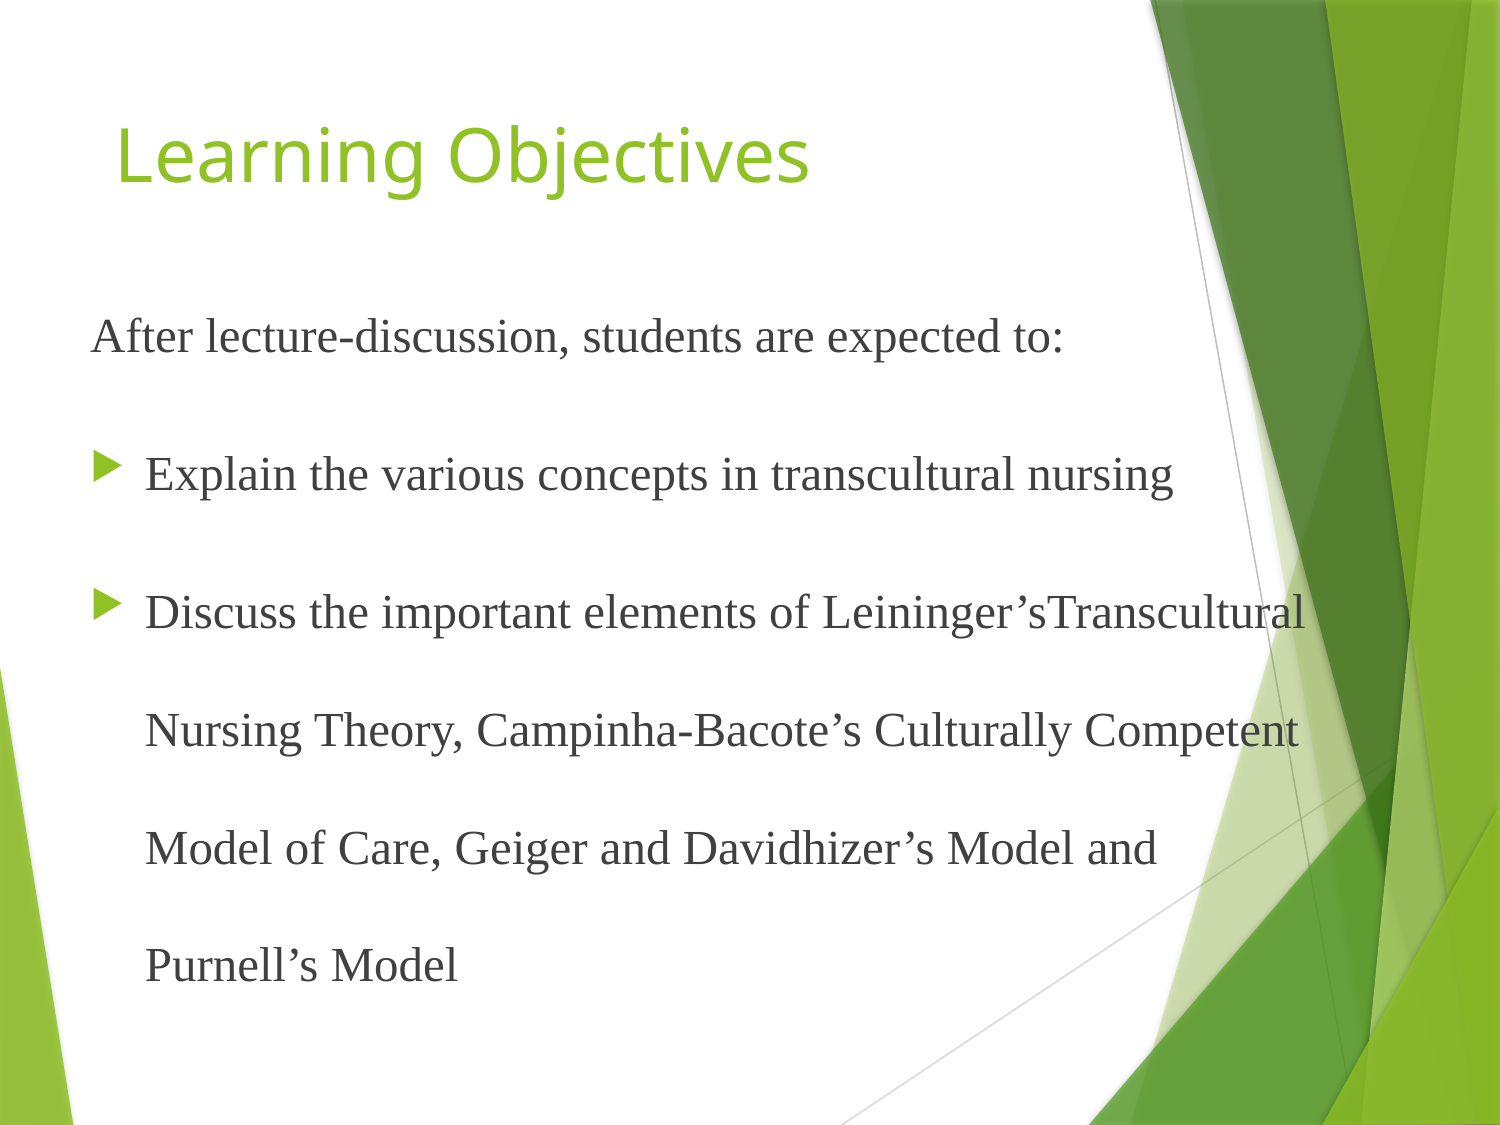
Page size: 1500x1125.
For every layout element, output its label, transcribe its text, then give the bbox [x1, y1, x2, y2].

list After lecture-discussion, students are expected to: Explain the various concepts in transcultural nursing Discuss the important elements of Leininger’sTranscultural Nursing Theory, Campinha-Bacote’s Culturally Competent Model of Care, Geiger and Davidhizer’s Model and Purnell’s Model [75, 237, 1325, 1000]
title Learning Objectives [99, 99, 1142, 237]
